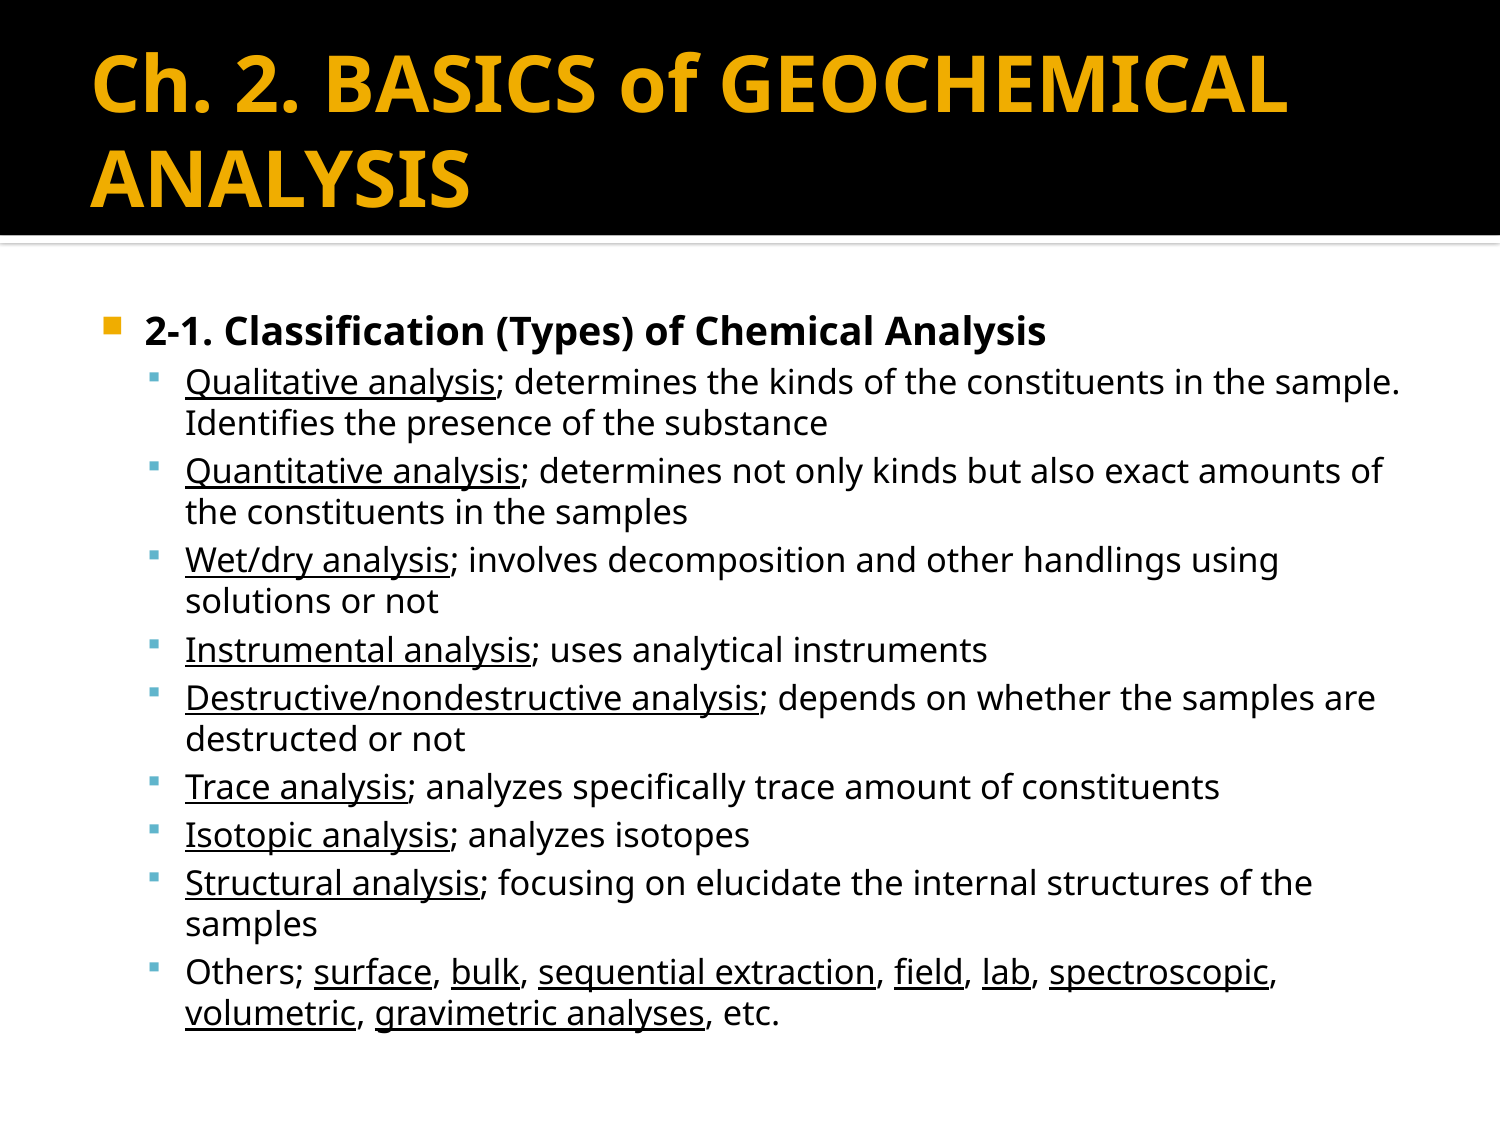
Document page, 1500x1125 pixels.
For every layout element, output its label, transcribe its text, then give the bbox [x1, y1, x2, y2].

title Ch. 2. BASICS of GEOCHEMICAL ANALYSIS [75, 25, 1425, 231]
list 2-1. Classification (Types) of Chemical Analysis Qualitative analysis; determines the kinds of the constituents in the sample. Identifies the presence of the substance Quantitative analysis; determines not only kinds but also exact amounts of the constituents in the samples Wet/dry analysis; involves decomposition and other handlings using solutions or not Instrumental analysis; uses analytical instruments Destructive/nondestructive analysis; depends on whether the samples are destructed or not Trace analysis; analyzes specifically trace amount of constituents Isotopic analysis; analyzes isotopes Structural analysis; focusing on elucidate the internal structures of the samples Others; surface, bulk, sequential extraction, field, lab, spectroscopic, volumetric, gravimetric analyses, etc. [75, 291, 1425, 1050]
